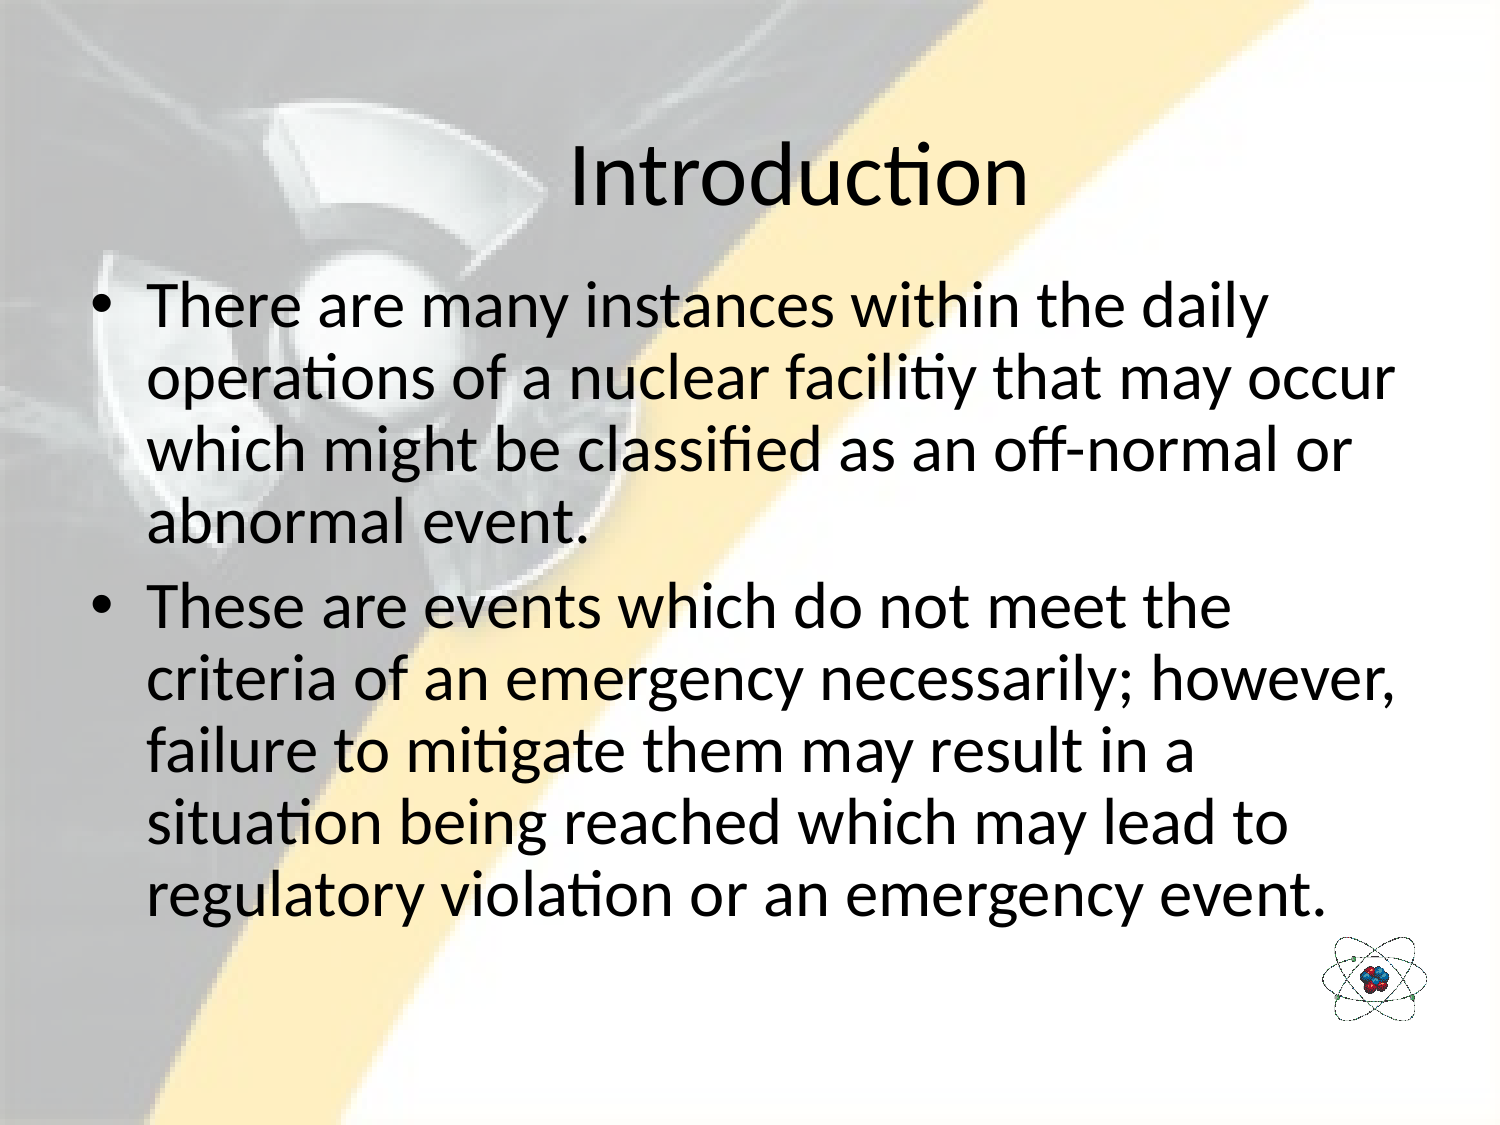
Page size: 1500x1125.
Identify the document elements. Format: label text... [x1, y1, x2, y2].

picture [1322, 937, 1427, 1021]
title Introduction [162, 75, 1438, 263]
list There are many instances within the daily operations of a nuclear facilitiy that may occur which might be classified as an off-normal or abnormal event. These are events which do not meet the criteria of an emergency necessarily; however, failure to mitigate them may result in a situation being reached which may lead to regulatory violation or an emergency event. [75, 262, 1425, 1005]
